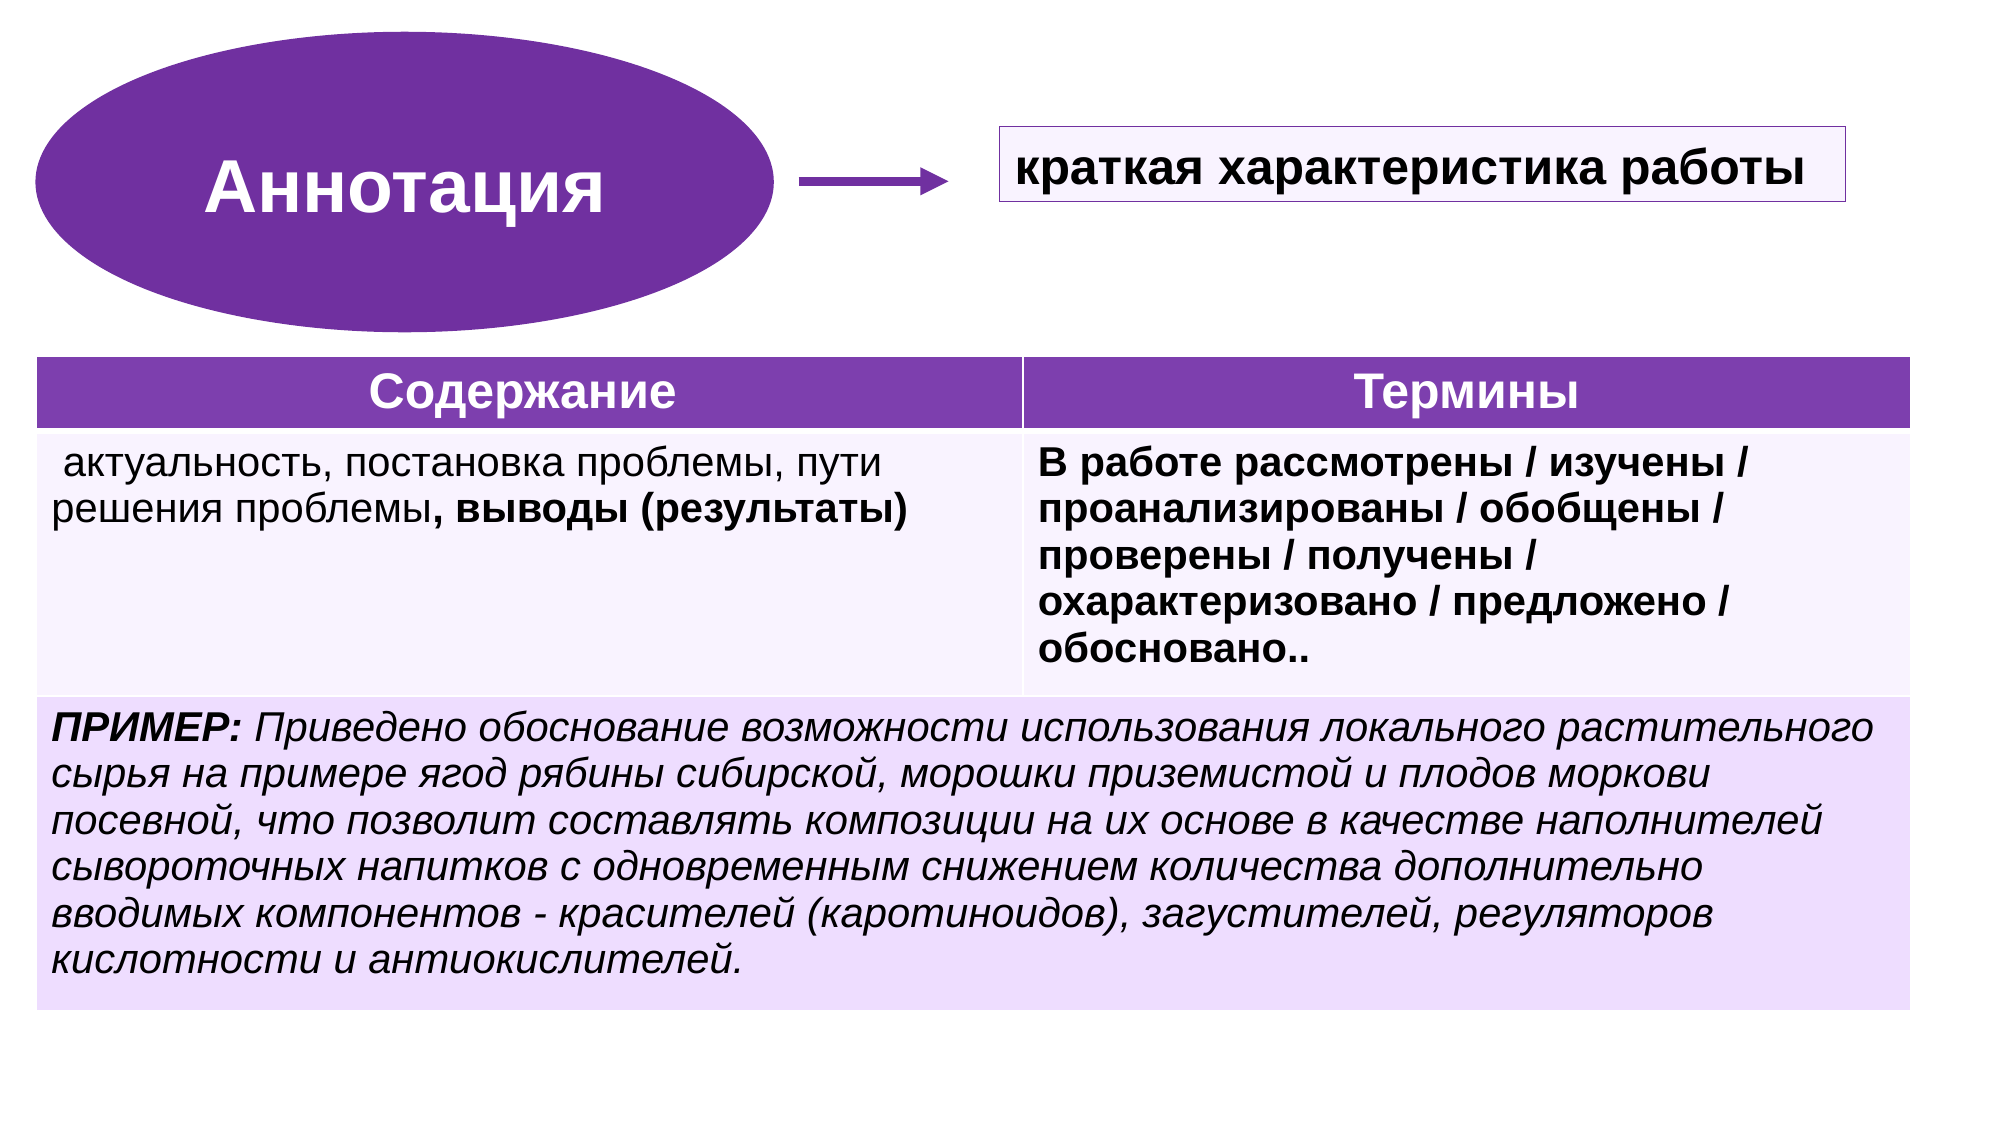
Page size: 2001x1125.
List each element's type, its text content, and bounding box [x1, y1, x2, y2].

table_header Термины [1024, 357, 1910, 428]
table_cell ПРИМЕР: Приведено обоснование возможности использования локального растительного сырья на примере ягод рябины сибирской, морошки приземистой и плодов моркови посевной, что позволит составлять композиции на их основе в качестве наполнителей сывороточных напитков с одновременным снижением количества дополнительно вводимых компонентов - красителей (каротиноидов), загустителей, регуляторов кислотности и антиокислителей. [37, 697, 1910, 1010]
table_cell В работе рассмотрены / изучены / проанализированы / обобщены / проверены / получены / охарактеризовано / предложено / обосновано.. [1024, 434, 1910, 695]
table_header Содержание [37, 357, 1022, 428]
table_cell актуальность, постановка проблемы, пути решения проблемы, выводы (результаты) [37, 434, 1022, 695]
text_box Аннотация [35, 31, 774, 333]
text_box краткая характеристика работы [999, 126, 1846, 202]
